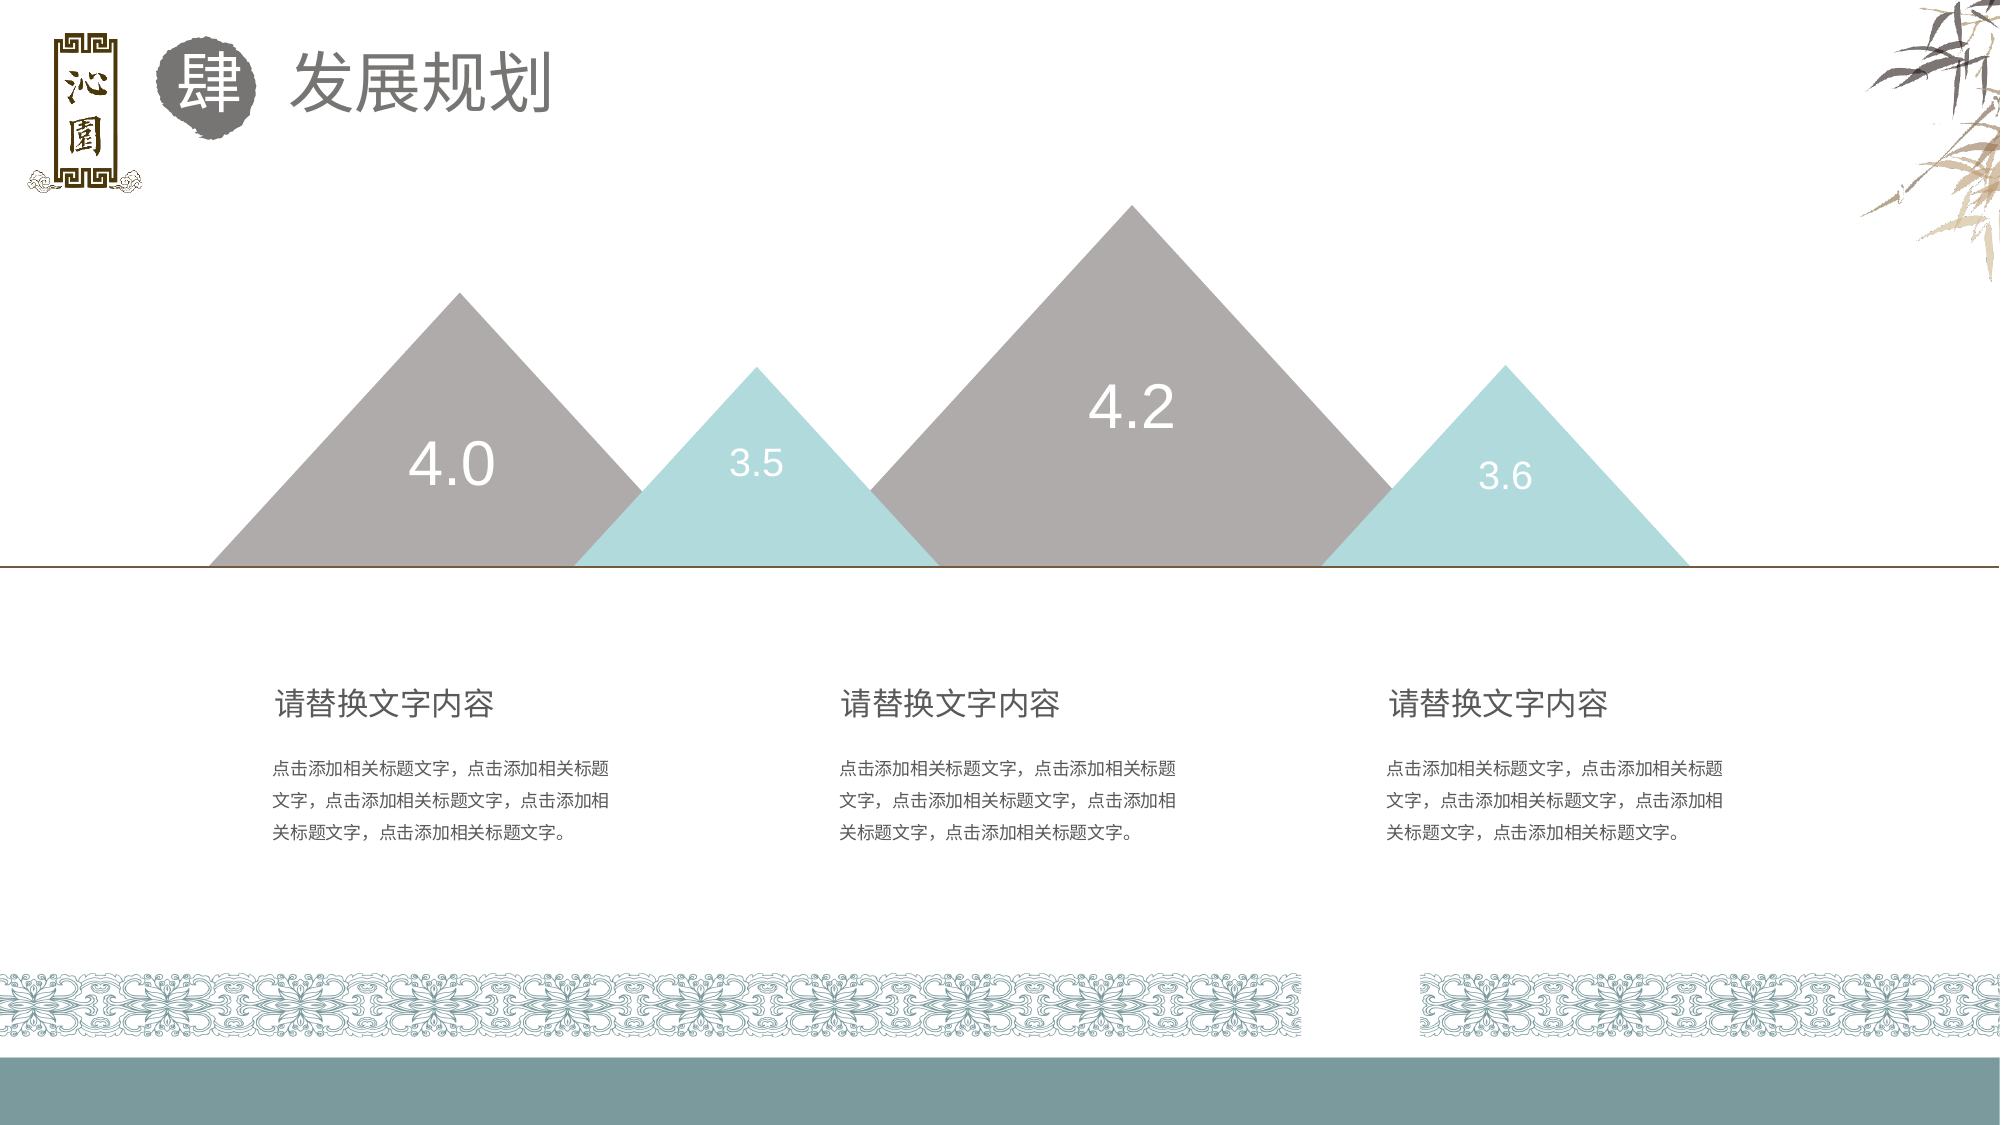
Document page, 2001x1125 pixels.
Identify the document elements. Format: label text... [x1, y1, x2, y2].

text_box 请替换文字内容 [259, 677, 510, 730]
picture [27, 33, 143, 206]
text_box 请替换文字内容 [826, 677, 1077, 730]
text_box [154, 33, 736, 143]
text_box 点击添加相关标题文字，点击添加相关标题文字，点击添加相关标题文字，点击添加相关标题文字，点击添加相关标题文字。 [824, 739, 1192, 851]
picture [1860, 0, 2000, 282]
text_box 请替换文字内容 [1373, 677, 1624, 730]
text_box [208, 292, 712, 566]
text_box 点击添加相关标题文字，点击添加相关标题文字，点击添加相关标题文字，点击添加相关标题文字，点击添加相关标题文字。 [1372, 739, 1739, 851]
picture [0, 973, 2000, 1125]
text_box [573, 366, 941, 566]
text_box 点击添加相关标题文字，点击添加相关标题文字，点击添加相关标题文字，点击添加相关标题文字，点击添加相关标题文字。 [258, 739, 626, 851]
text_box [800, 205, 1464, 566]
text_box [1320, 364, 1691, 566]
